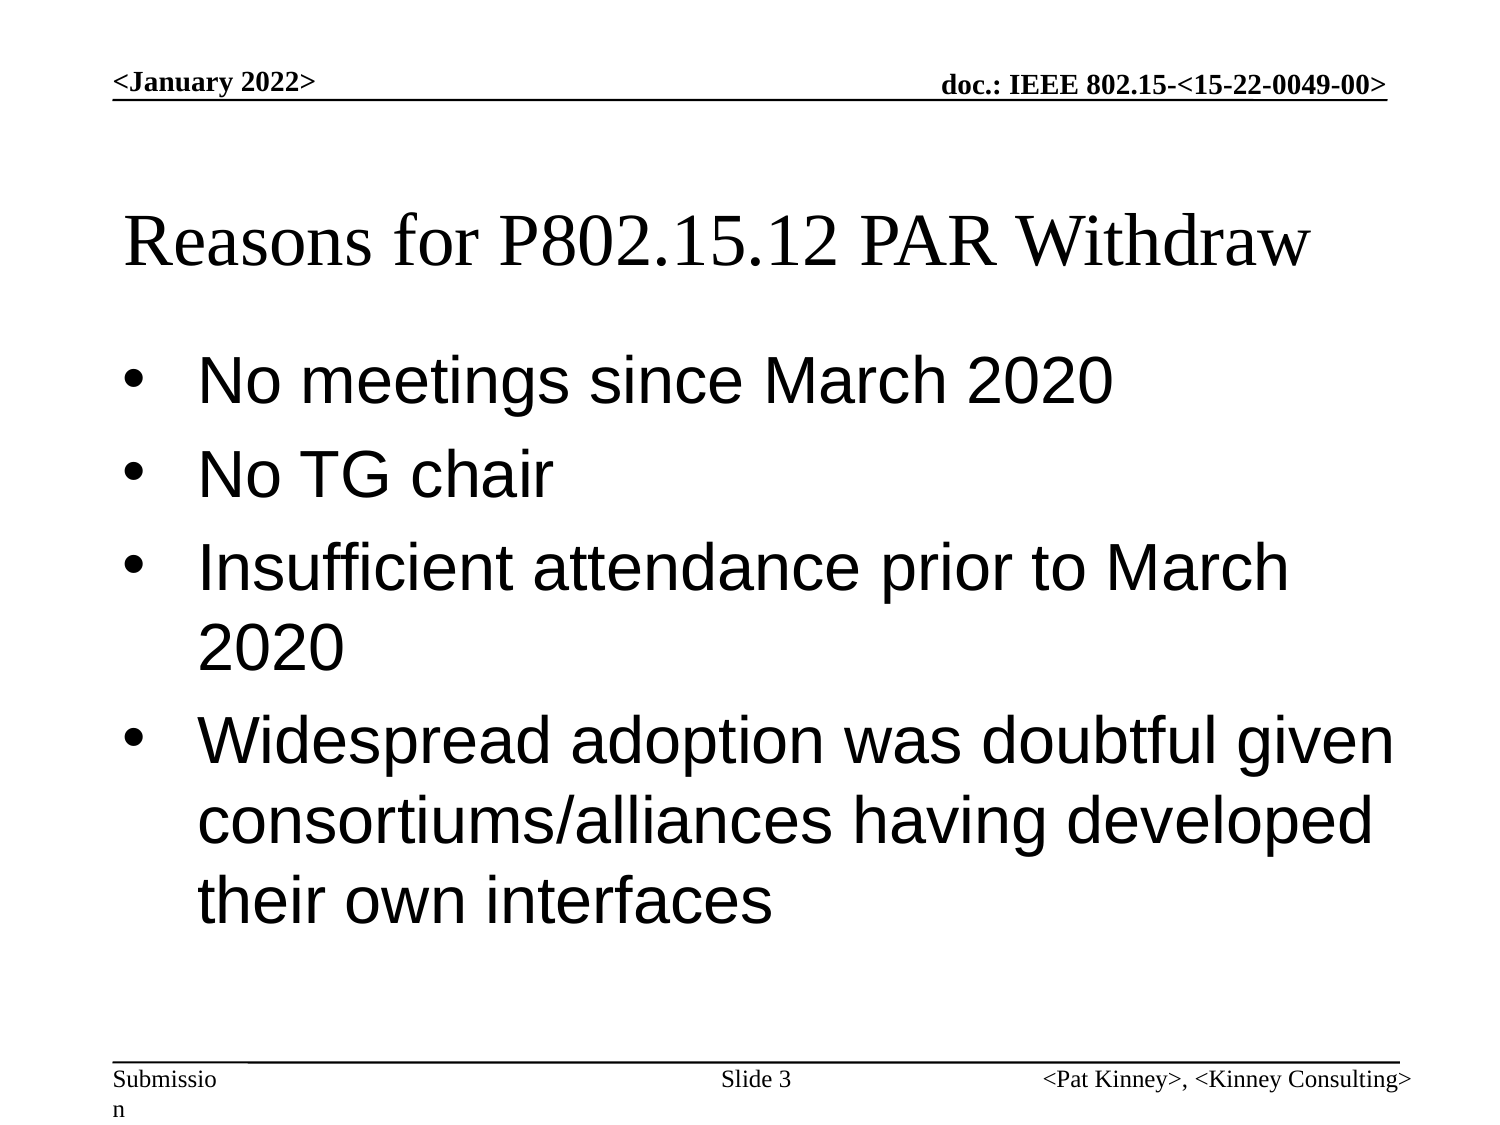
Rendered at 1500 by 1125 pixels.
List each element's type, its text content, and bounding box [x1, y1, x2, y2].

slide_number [112, 62, 375, 98]
footer <Pat Kinney>, <Kinney Consulting> [900, 1062, 1413, 1093]
title Reasons for P802.15.12 PAR Withdraw [108, 141, 1384, 329]
subtitle No meetings since March 2020 No TG chair Insufficient attendance prior to March 2020 Widespread adoption was doubtful given consortiums/alliances having developed their own interfaces [106, 329, 1445, 972]
slide_number Slide 3 [712, 1062, 800, 1093]
